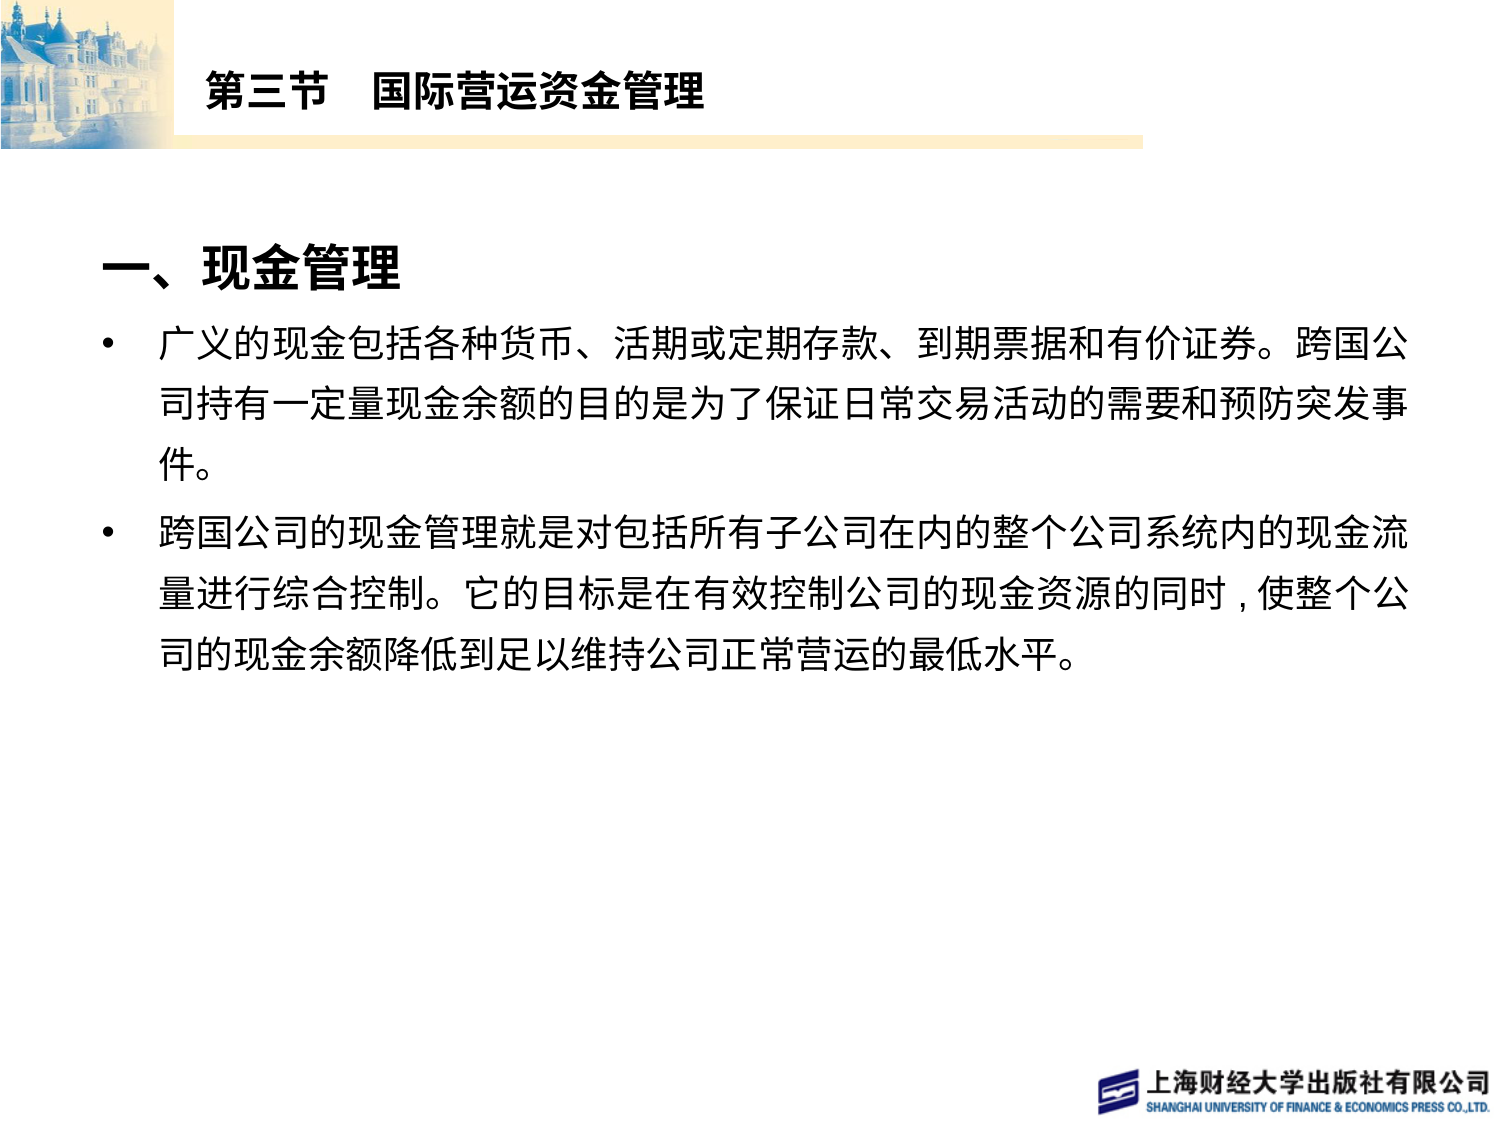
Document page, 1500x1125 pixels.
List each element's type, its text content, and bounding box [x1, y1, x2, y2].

picture [0, 0, 1143, 149]
list 一、现金管理 广义的现金包括各种货币、活期或定期存款、到期票据和有价证券。跨国公司持有一定量现金余额的目的是为了保证日常交易活动的需要和预防突发事件。 跨国公司的现金管理就是对包括所有子公司在内的整个公司系统内的现金流量进行综合控制。它的目标是在有效控制公司的现金资源的同时,使整个公司的现金余额降低到足以维持公司正常营运的最低水平。 [86, 207, 1425, 1071]
picture [1097, 1065, 1494, 1120]
title 第三节 国际营运资金管理 [189, 36, 1262, 143]
